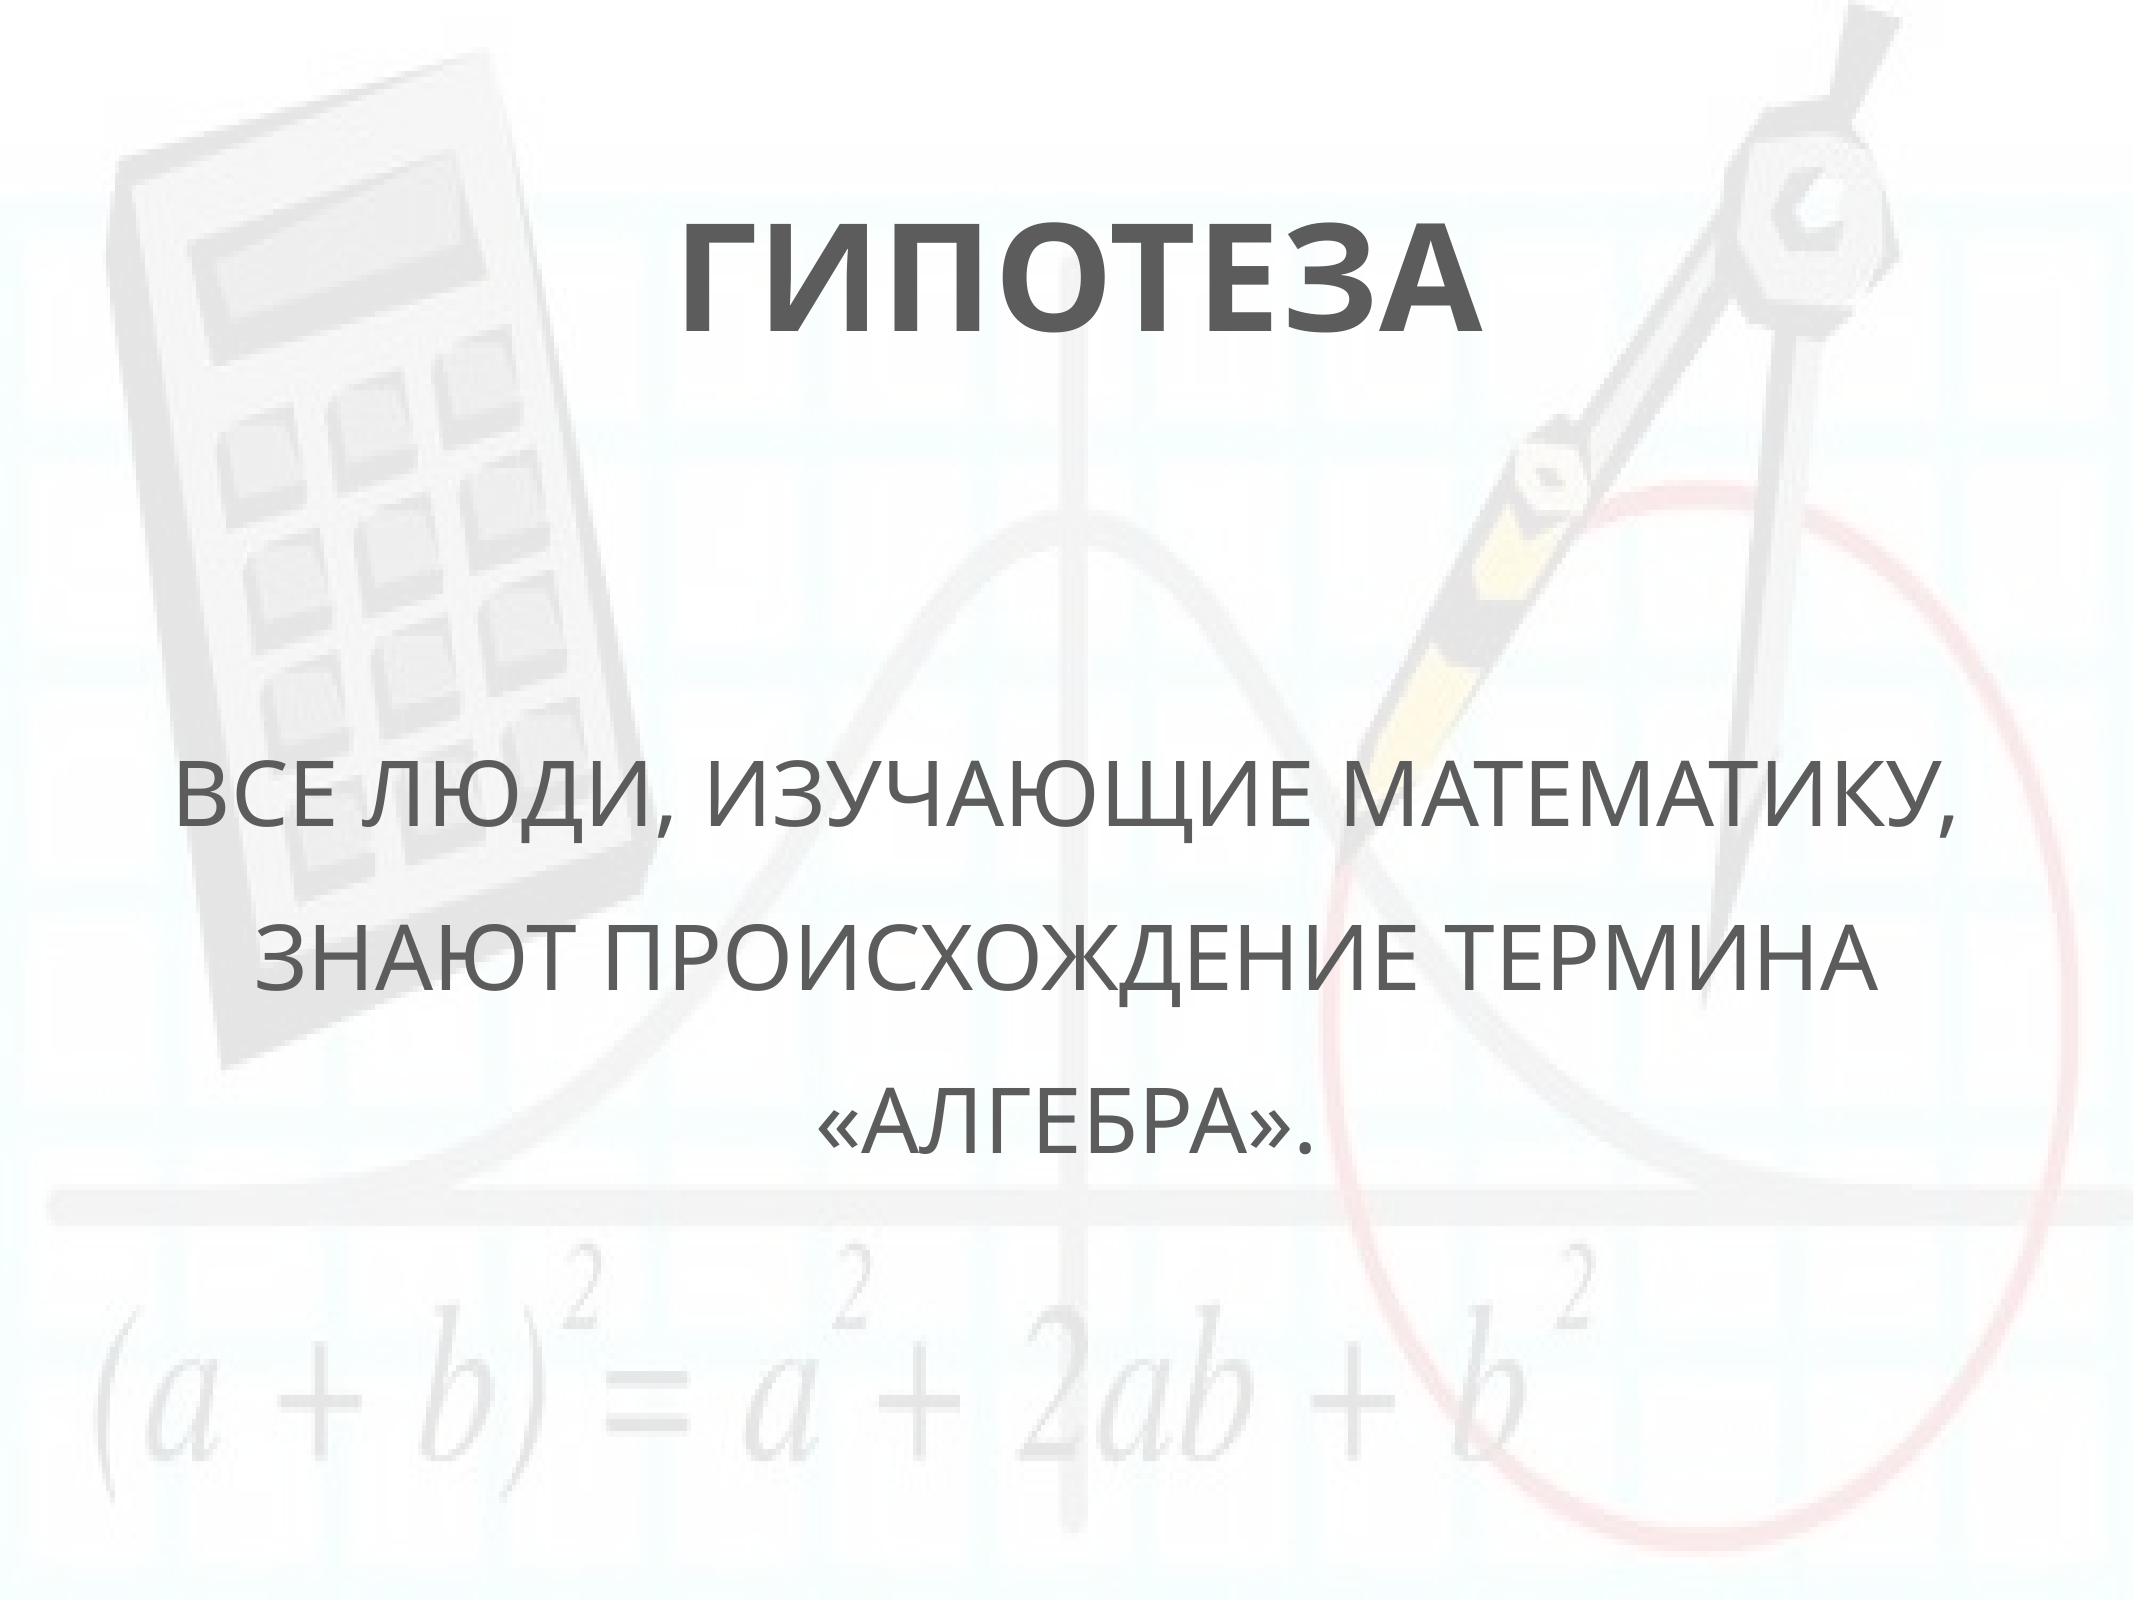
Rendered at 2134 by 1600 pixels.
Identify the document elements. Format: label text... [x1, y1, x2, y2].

title Все люди, изучающие математику, знают происхождение термина «алгебра». [93, 660, 2041, 1182]
text_box ГИПОТЕЗА [629, 173, 1528, 370]
